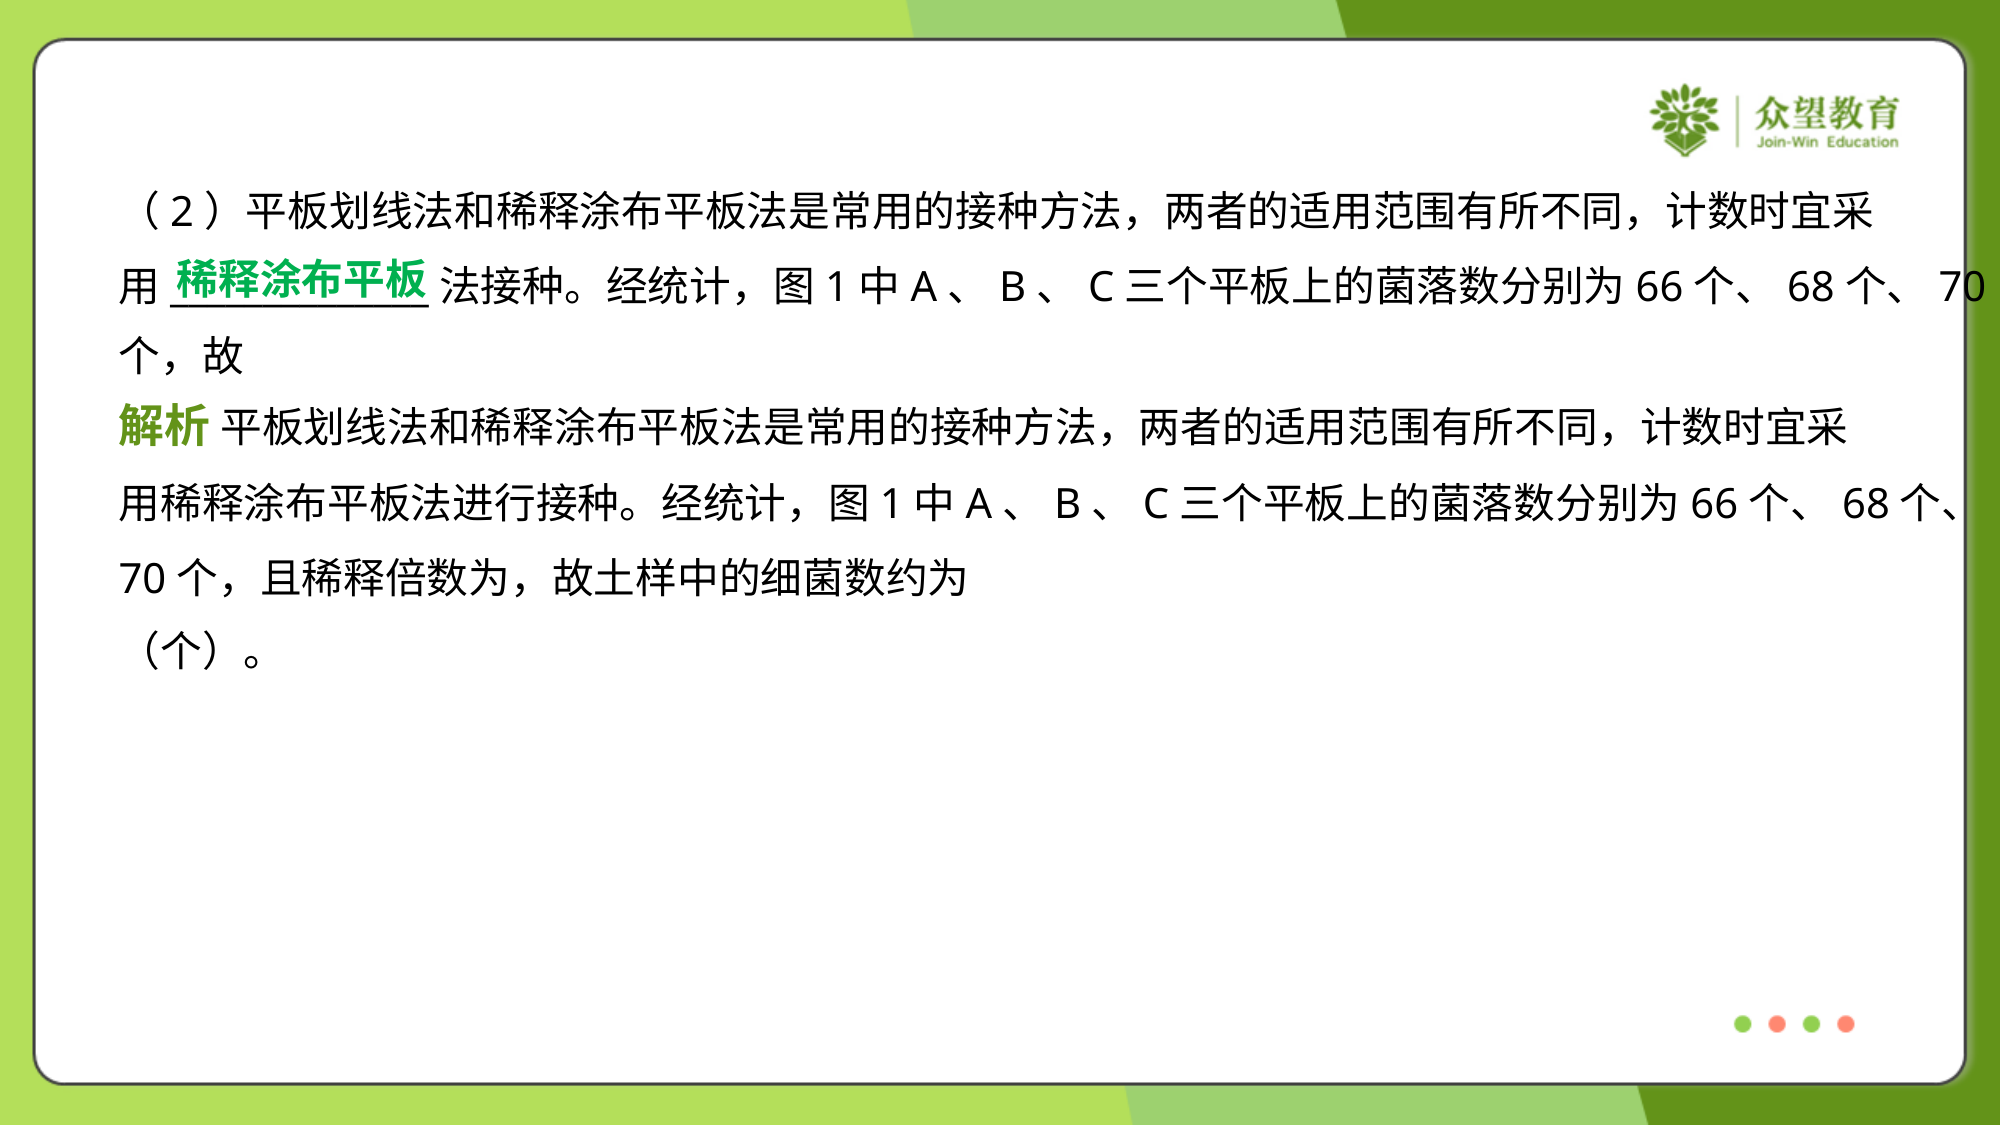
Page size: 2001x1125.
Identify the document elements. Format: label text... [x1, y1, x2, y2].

text_box 稀释涂布平板 [161, 228, 442, 296]
picture [0, 0, 2000, 1125]
